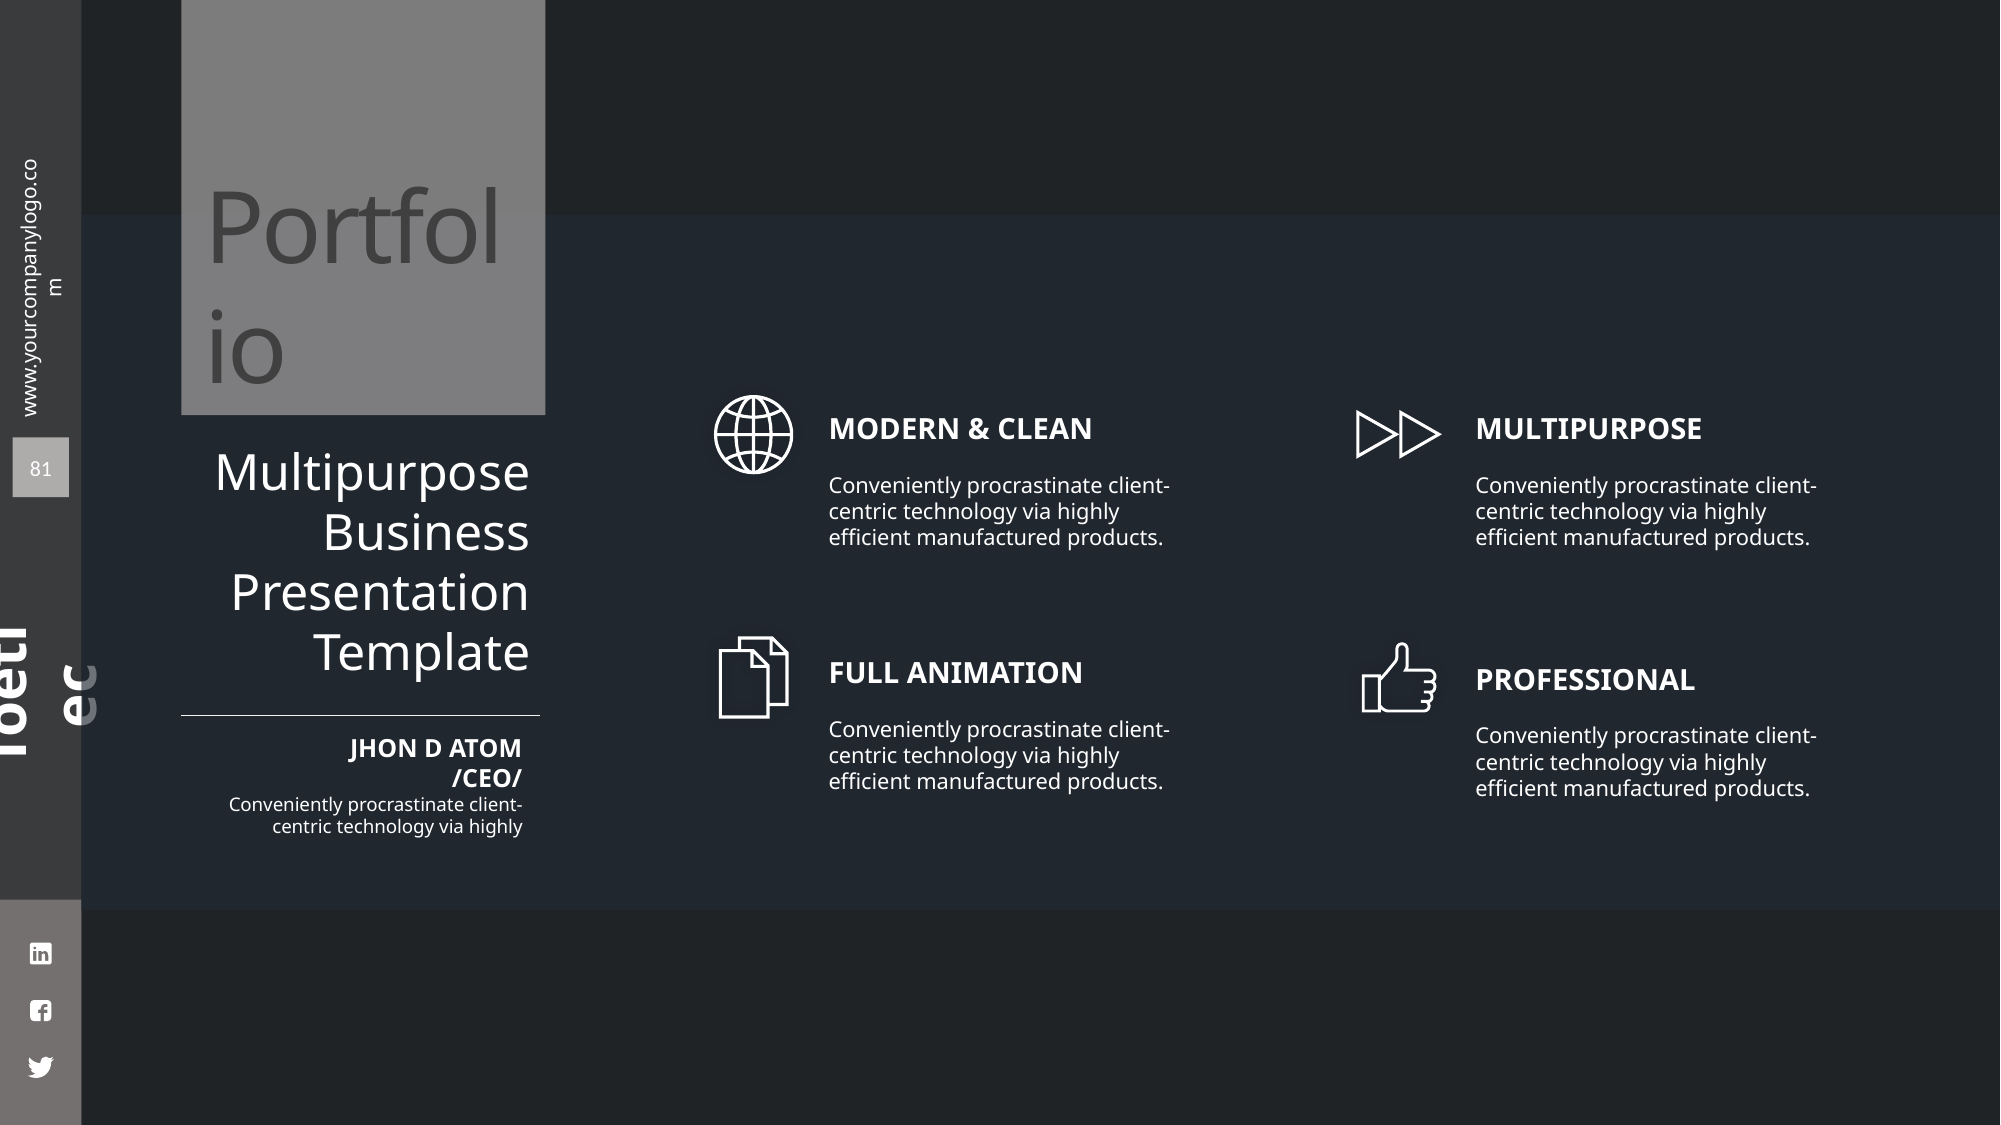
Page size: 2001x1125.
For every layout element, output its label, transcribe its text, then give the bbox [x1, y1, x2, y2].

slide_number 81 [12, 437, 69, 498]
picture [81, 0, 2000, 1125]
